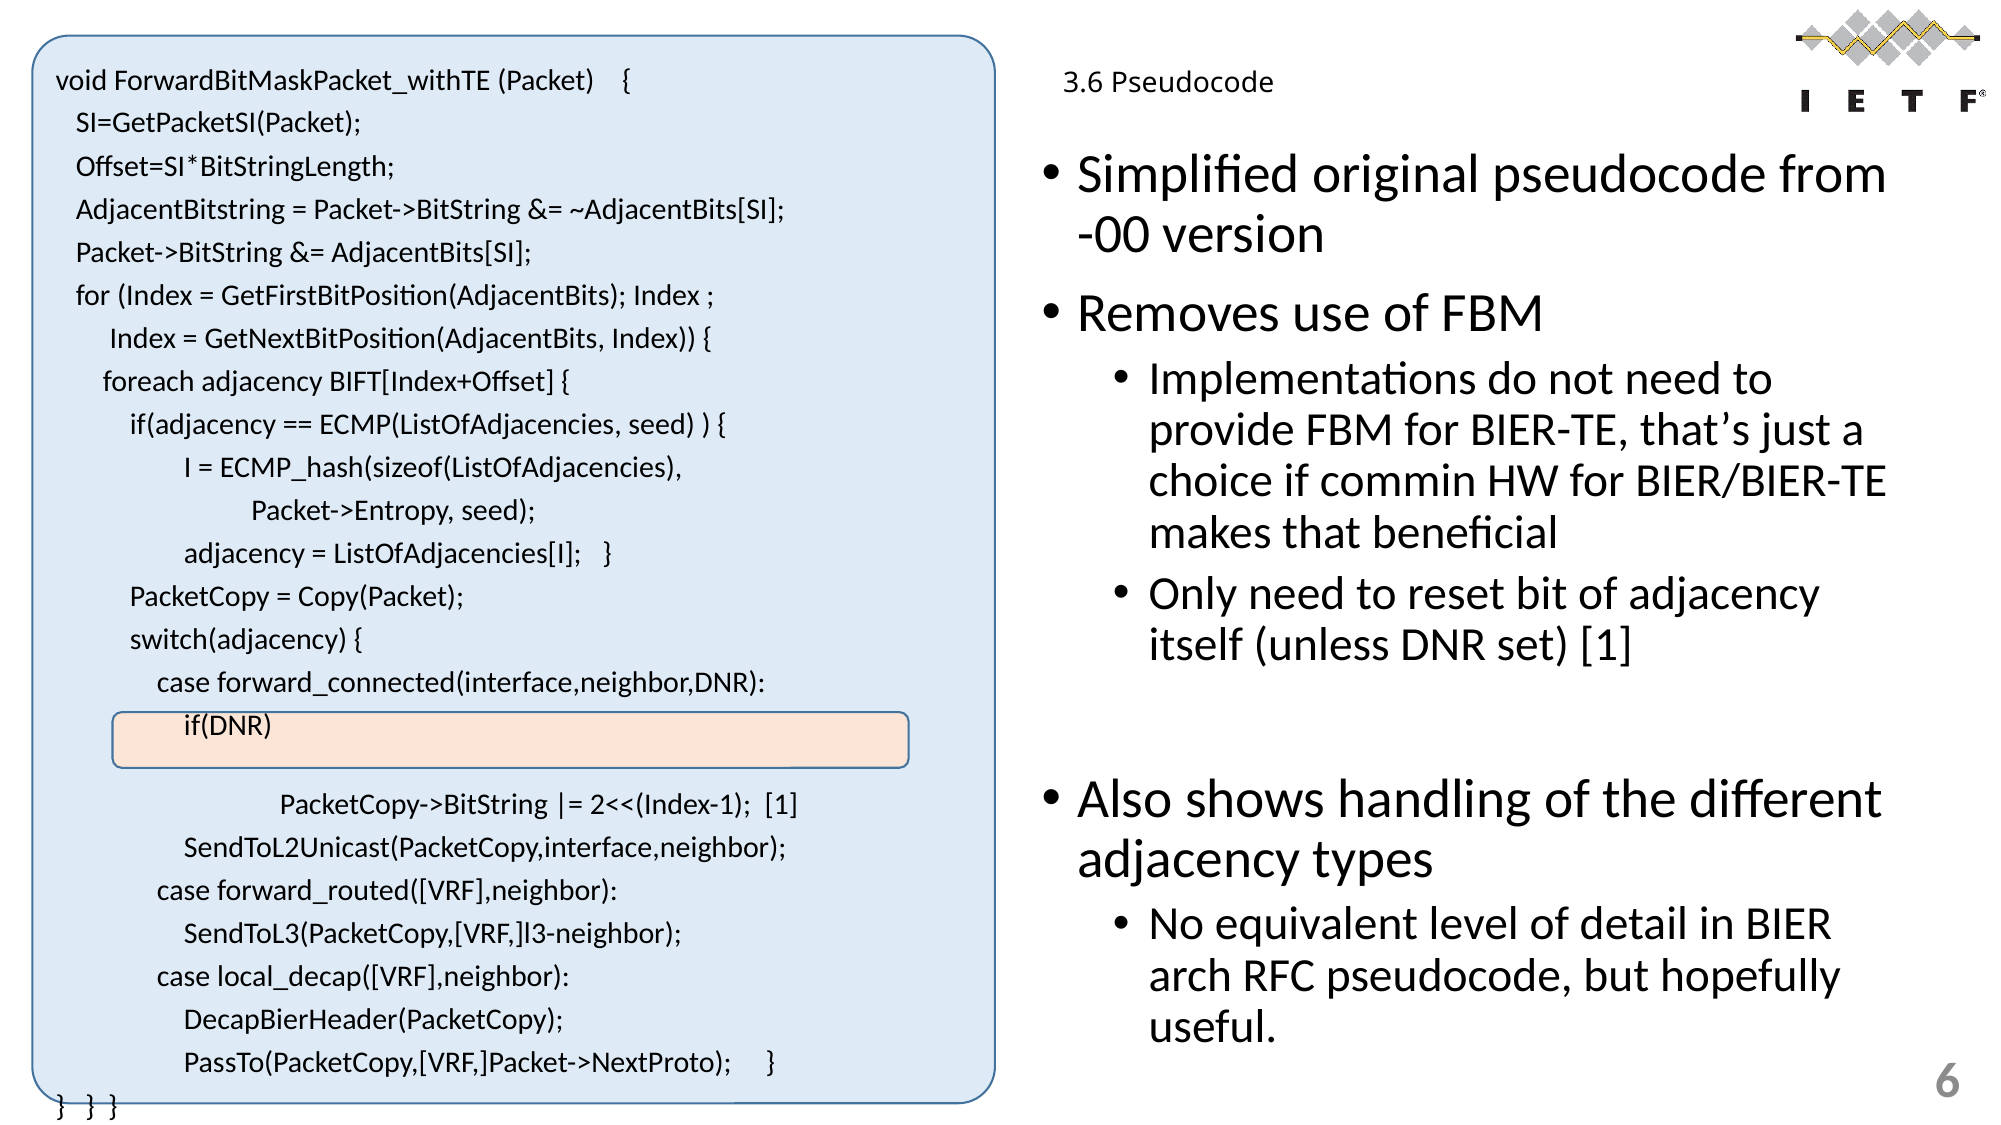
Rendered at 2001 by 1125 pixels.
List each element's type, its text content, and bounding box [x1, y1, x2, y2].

title 3.6 Pseudocode [1048, 59, 1863, 107]
text_box [42, 34, 985, 45]
text_box void ForwardBitMaskPacket_withTE (Packet) { SI=GetPacketSI(Packet); Offset=SI*BitStringLength; AdjacentBitstring = Packet->BitString &= ~AdjacentBits[SI]; Packet->BitString &= AdjacentBits[SI]; for (Index = GetFirstBitPosition(AdjacentBits); Index ; Index = GetNextBitPosition(AdjacentBits, Index)) { foreach adjacency BIFT[Index+Offset] { if(adjacency == ECMP(ListOfAdjacencies, seed) ) { I = ECMP_hash(sizeof(ListOfAdjacencies), Packet->Entropy, seed); adjacency = ListOfAdjacencies[I]; } PacketCopy = Copy(Packet); switch(adjacency) { case forward_connected(interface,neighbor,DNR): if(DNR) PacketCopy->BitString |= 2<<(Index-1); [1] SendToL2Unicast(PacketCopy,interface,neighbor); case forward_routed([VRF],neighbor): SendToL3(PacketCopy,[VRF,]l3-neighbor); case local_decap([VRF],neighbor): DecapBierHeader(PacketCopy); PassTo(PacketCopy,[VRF,]Packet->NextProto); } } } } [40, 45, 997, 1125]
picture [1781, 1, 2000, 119]
text_box [31, 48, 40, 1091]
list Simplified original pseudocode from -00 version Removes use of FBM Implementations do not need to provide FBM for BIER-TE, that’s just a choice if commin HW for BIER/BIER-TE makes that beneficial Only need to reset bit of adjacency itself (unless DNR set) [1] Also shows handling of the different adjacency types No equivalent level of detail in BIER arch RFC pseudocode, but hopefully useful. [1026, 137, 1916, 1068]
slide_number 6 [1876, 1047, 1975, 1108]
